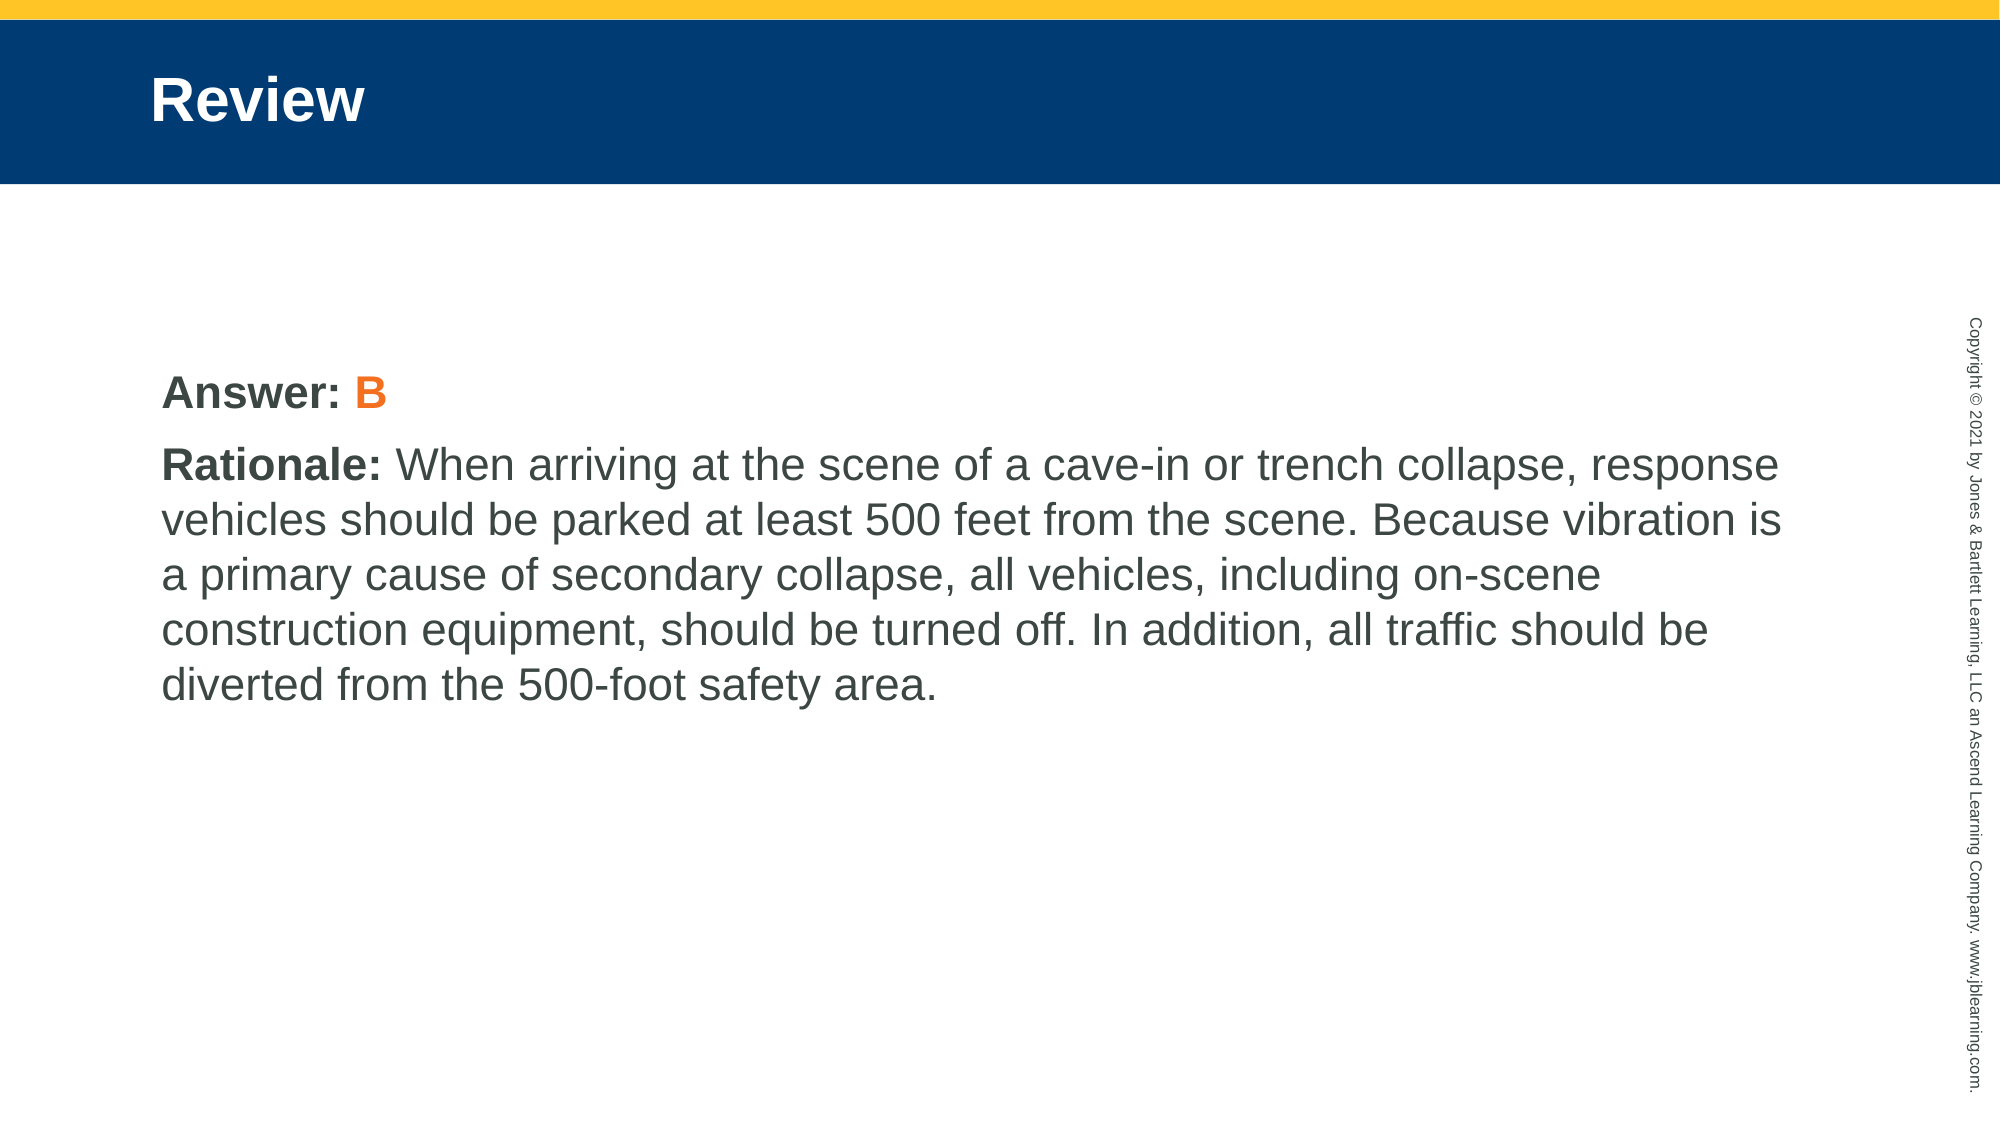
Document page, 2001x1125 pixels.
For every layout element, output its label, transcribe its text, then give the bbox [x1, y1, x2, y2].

title Review [0, 19, 2000, 185]
list Answer: B Rationale: When arriving at the scene of a cave-in or trench collapse, response vehicles should be parked at least 500 feet from the scene. Because vibration is a primary cause of secondary collapse, all vehicles, including on-scene construction equipment, should be turned off. In addition, all traffic should be diverted from the 500-foot safety area. [146, 361, 1859, 1016]
